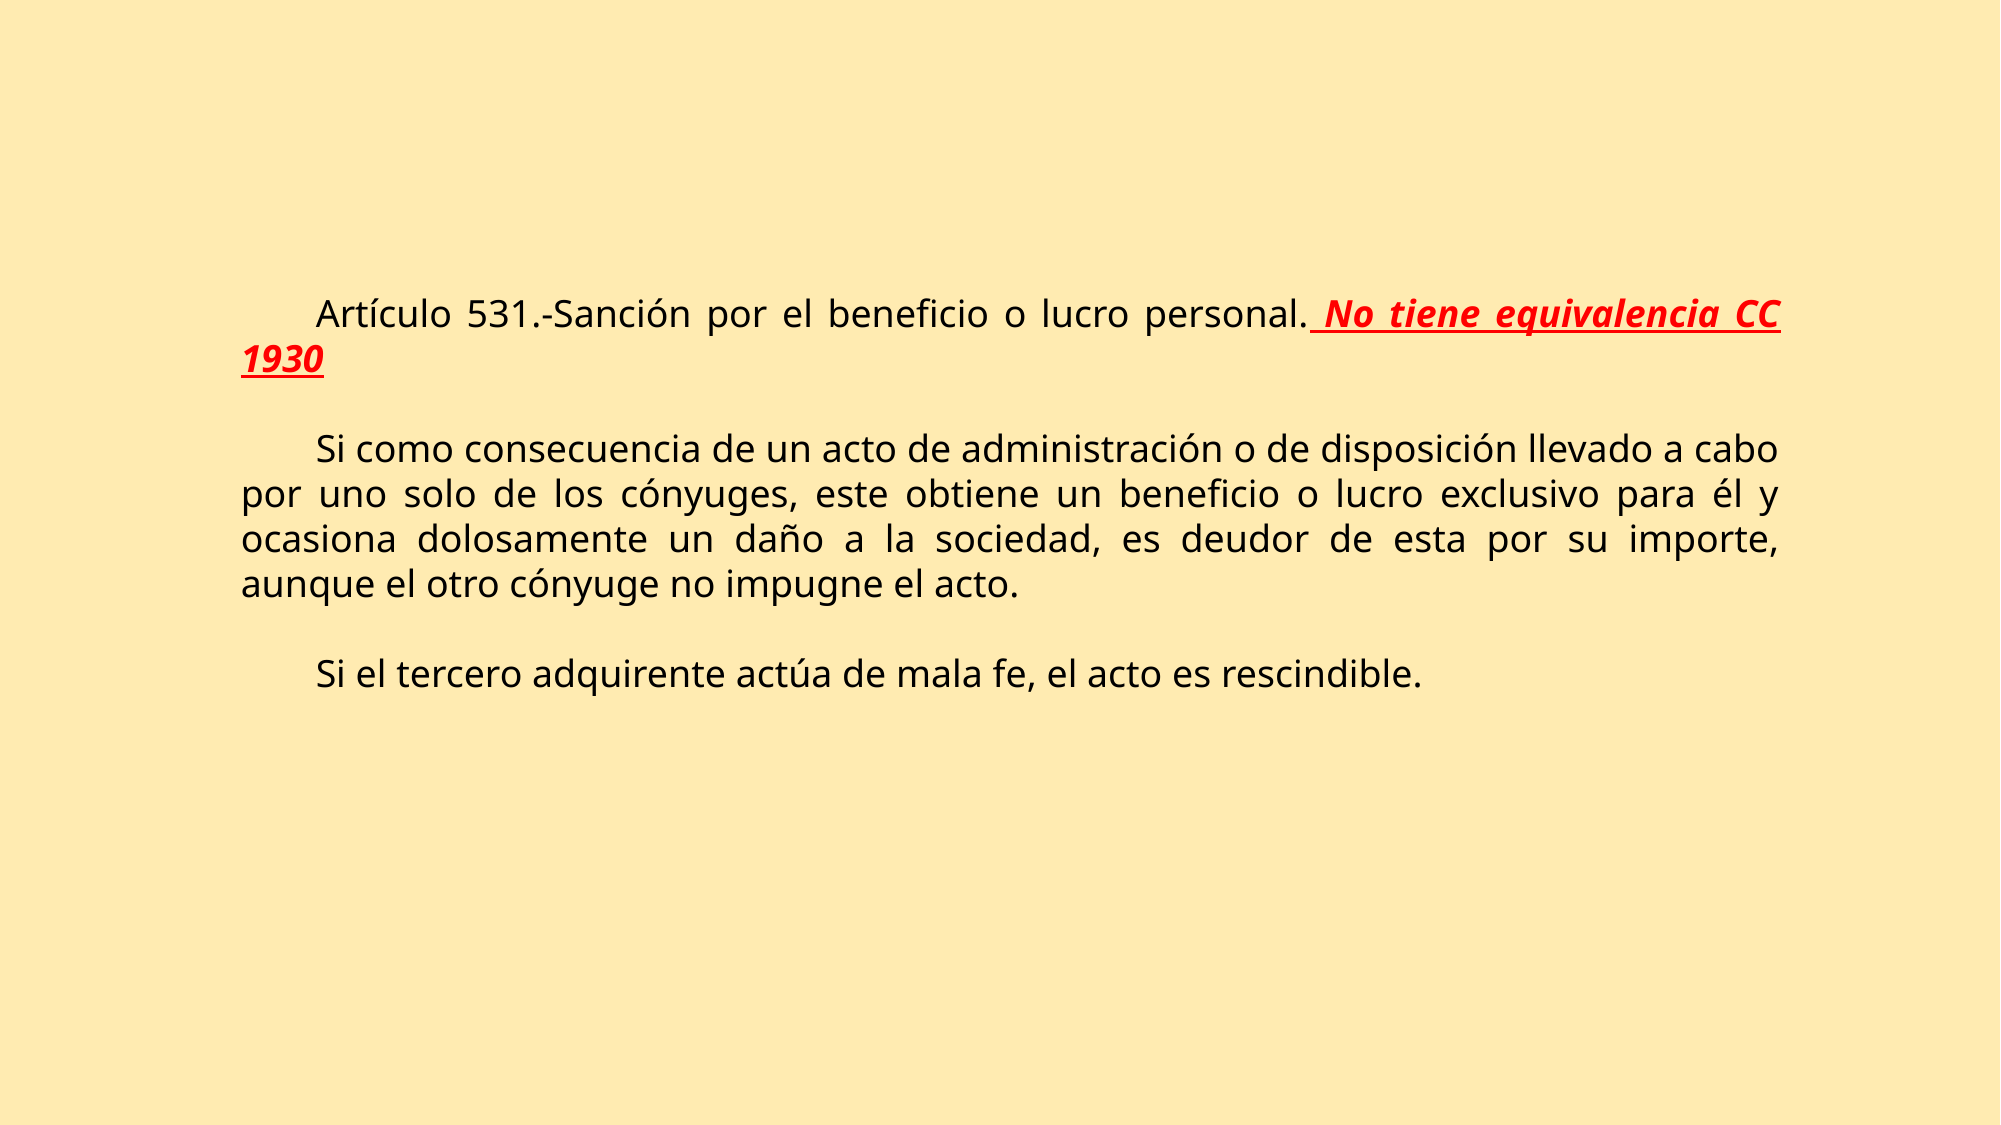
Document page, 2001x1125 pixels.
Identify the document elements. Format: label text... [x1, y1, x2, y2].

text_box Artículo 531.-Sanción por el beneficio o lucro personal. No tiene equivalencia CC 1930 Si como consecuencia de un acto de administración o de disposición llevado a cabo por uno solo de los cónyuges, este obtiene un beneficio o lucro exclusivo para él y ocasiona dolosamente un daño a la sociedad, es deudor de esta por su importe, aunque el otro cónyuge no impugne el acto. Si el tercero adquirente actúa de mala fe, el acto es rescindible. [226, 282, 1796, 702]
